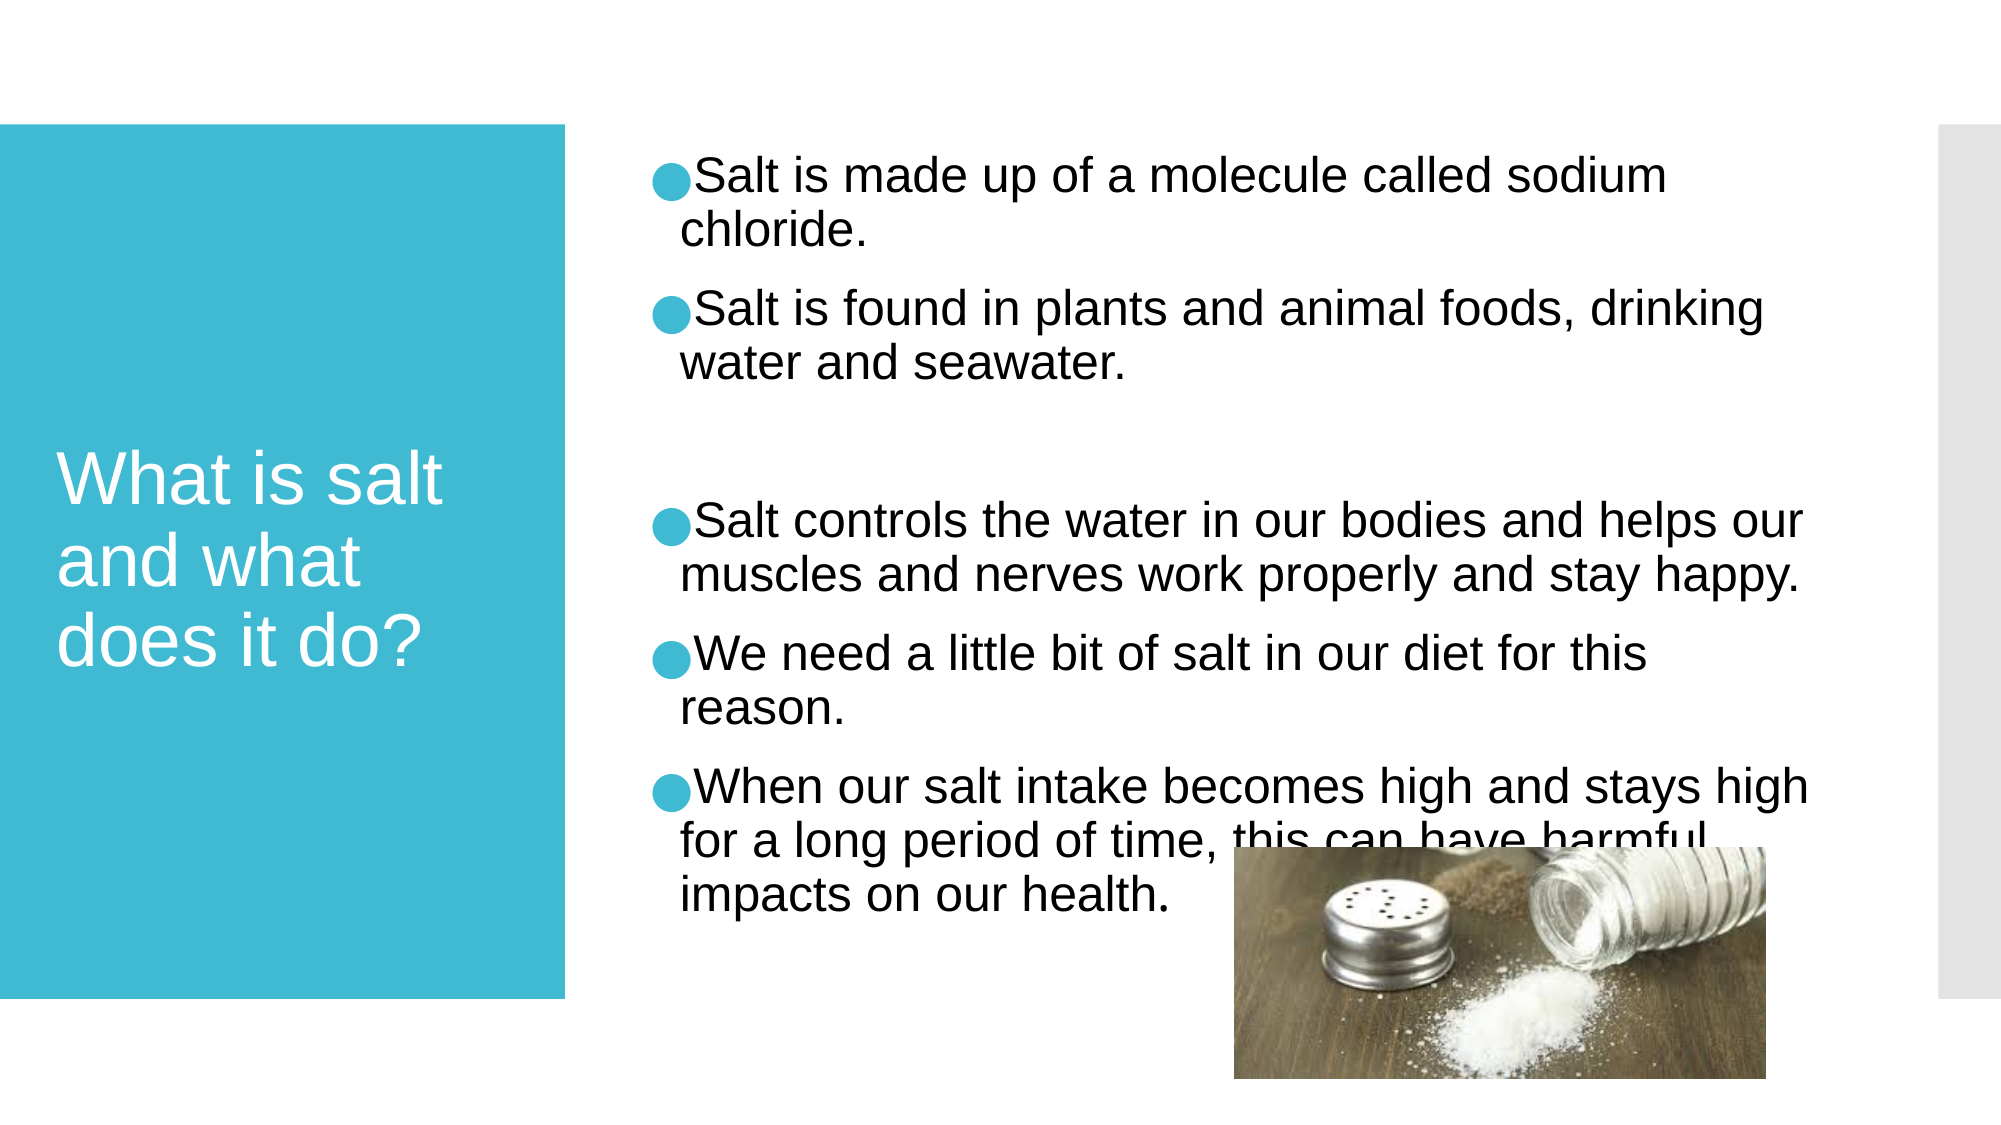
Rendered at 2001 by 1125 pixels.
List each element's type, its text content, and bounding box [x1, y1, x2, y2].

picture [1234, 846, 1767, 1079]
list Salt is made up of a molecule called sodium chloride. Salt is found in plants and animal foods, drinking water and seawater. Salt controls the water in our bodies and helps our muscles and nerves work properly and stay happy. We need a little bit of salt in our diet for this reason. When our salt intake becomes high and stays high for a long period of time, this can have harmful impacts on our health. [634, 141, 1835, 982]
title What is salt and what does it do? [41, 184, 525, 940]
